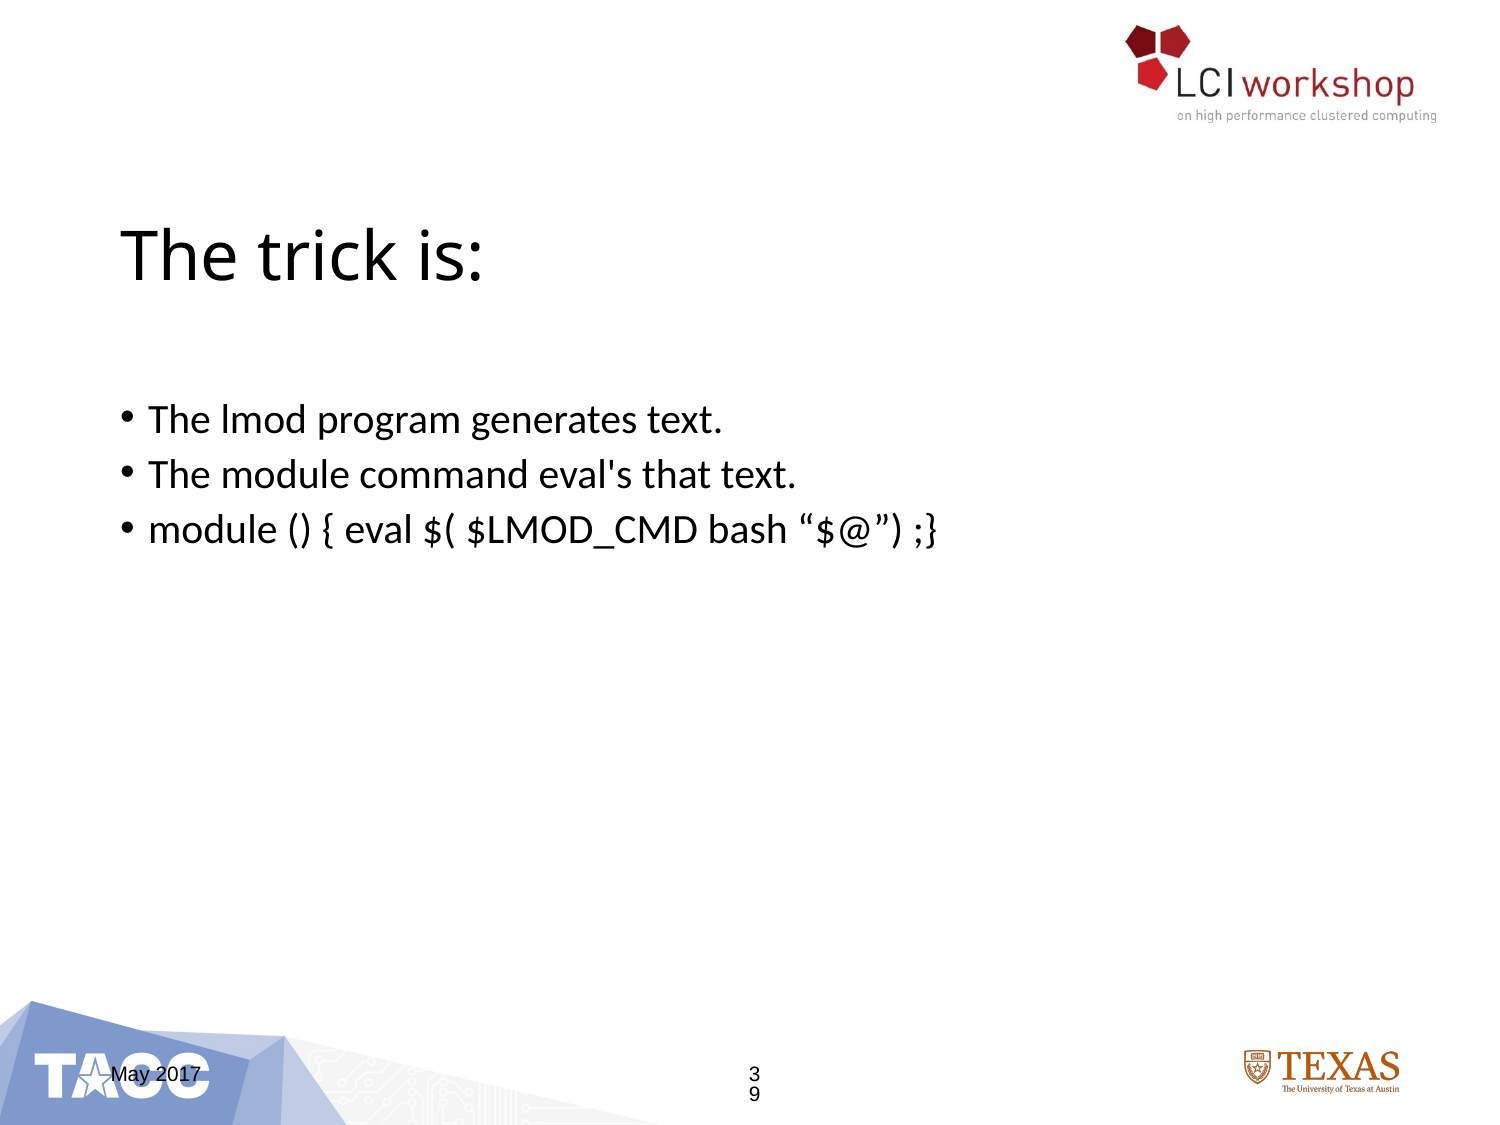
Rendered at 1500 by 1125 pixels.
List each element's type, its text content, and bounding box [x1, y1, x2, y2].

list The lmod program generates text. The module command eval's that text. module () { eval $( $LMOD_CMD bash “$@”) ;} [111, 392, 1426, 869]
picture [0, 999, 659, 1125]
text_box May 2017 [103, 1052, 441, 1093]
title The trick is: [111, 178, 1426, 338]
picture [1210, 1017, 1433, 1125]
slide_number 39 [740, 1053, 771, 1092]
picture [1125, 25, 1436, 123]
